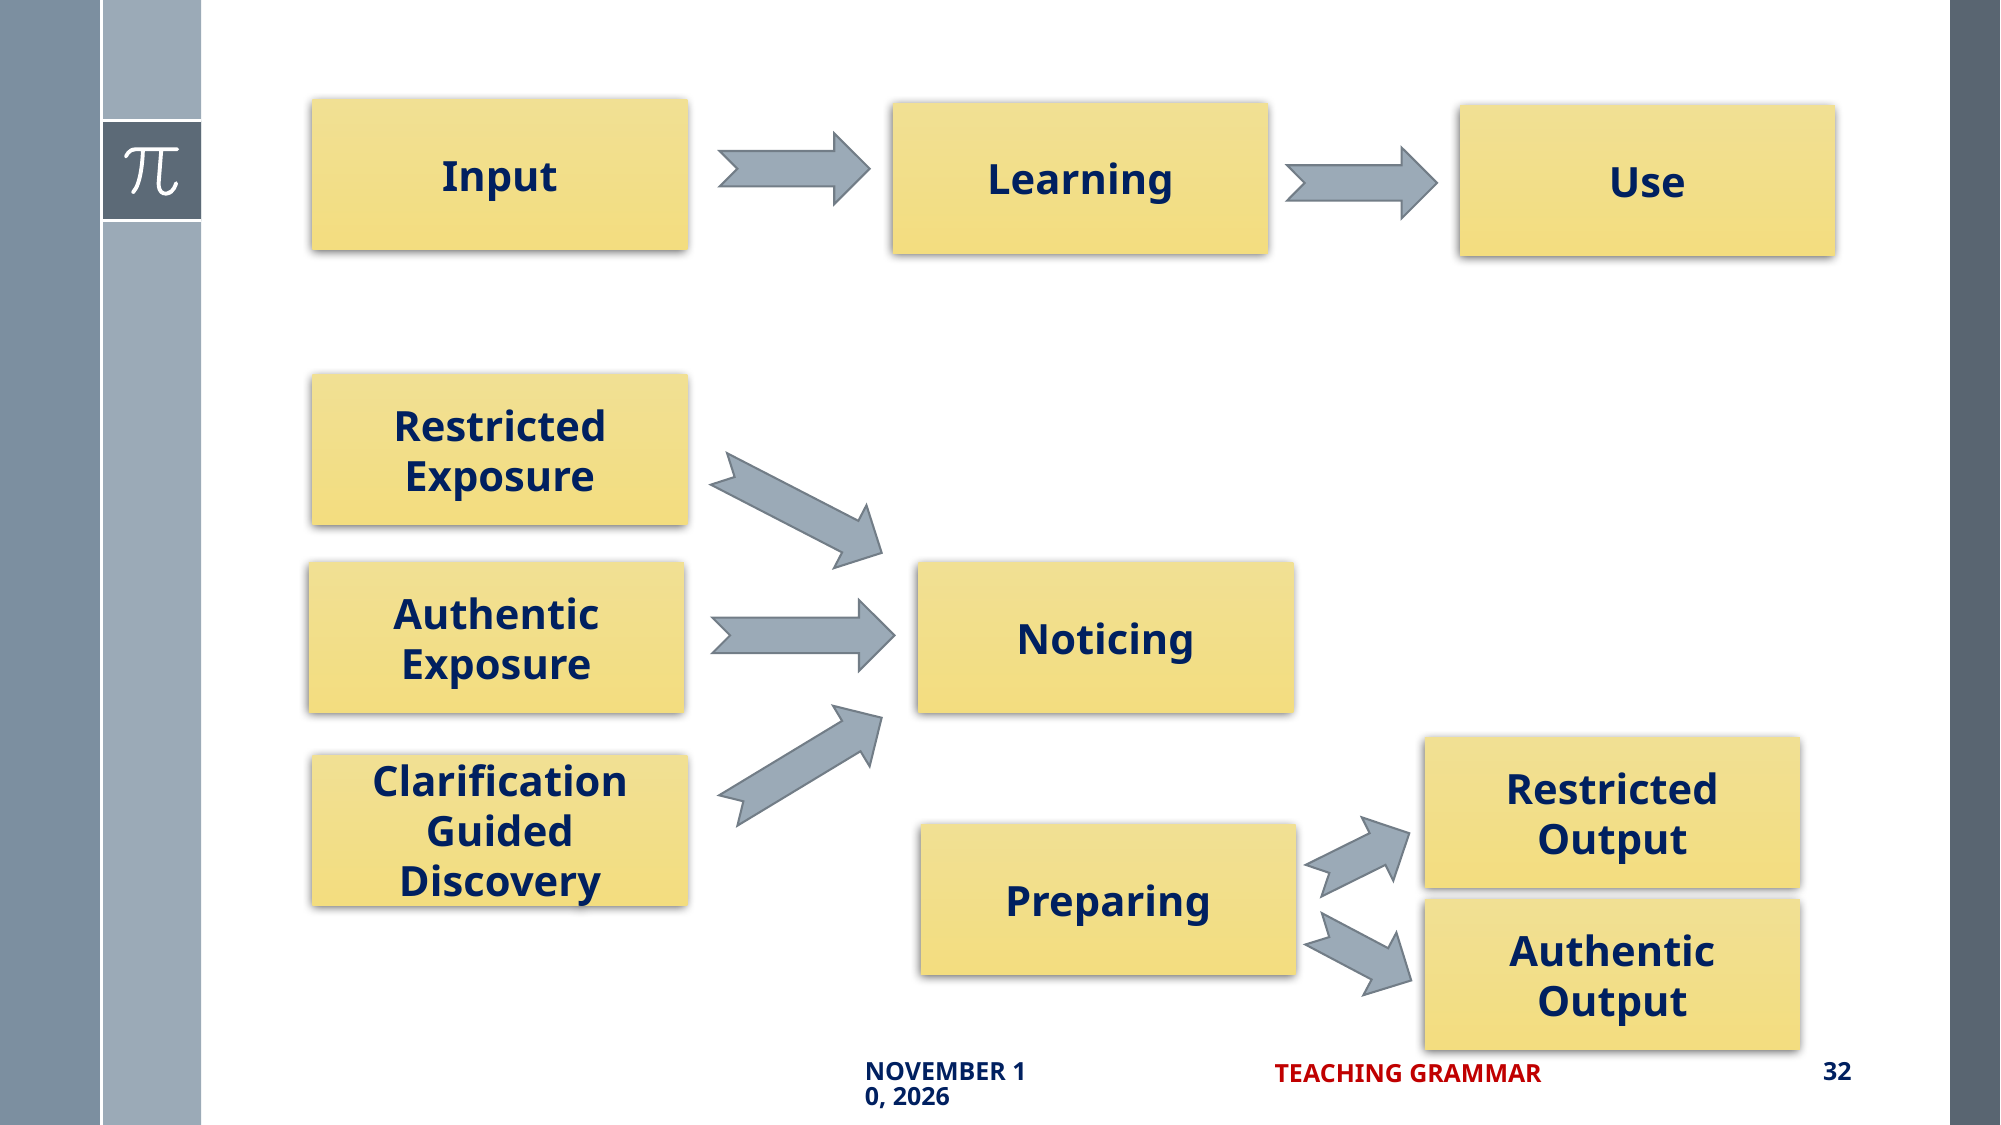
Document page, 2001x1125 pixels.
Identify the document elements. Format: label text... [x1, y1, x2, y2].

text_box [717, 130, 872, 207]
text_box [1303, 815, 1411, 899]
slide_number 32 [1766, 1042, 1867, 1103]
text_box [709, 597, 896, 674]
text_box Clarification Guided Discovery [312, 755, 688, 906]
text_box Authentic Exposure [308, 562, 684, 713]
footer Teaching Grammar [1082, 1042, 1735, 1103]
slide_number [849, 1042, 1050, 1103]
text_box Use [1460, 105, 1835, 256]
text_box Learning [892, 103, 1268, 254]
text_box Restricted Exposure [312, 374, 688, 525]
text_box Preparing [920, 824, 1296, 975]
text_box [1302, 911, 1413, 997]
text_box Restricted Output [1424, 737, 1800, 888]
text_box Input [312, 99, 688, 250]
text_box Noticing [918, 562, 1294, 713]
text_box [716, 704, 883, 828]
text_box [1284, 145, 1439, 221]
text_box [708, 451, 883, 570]
text_box Authentic Output [1424, 899, 1800, 1050]
